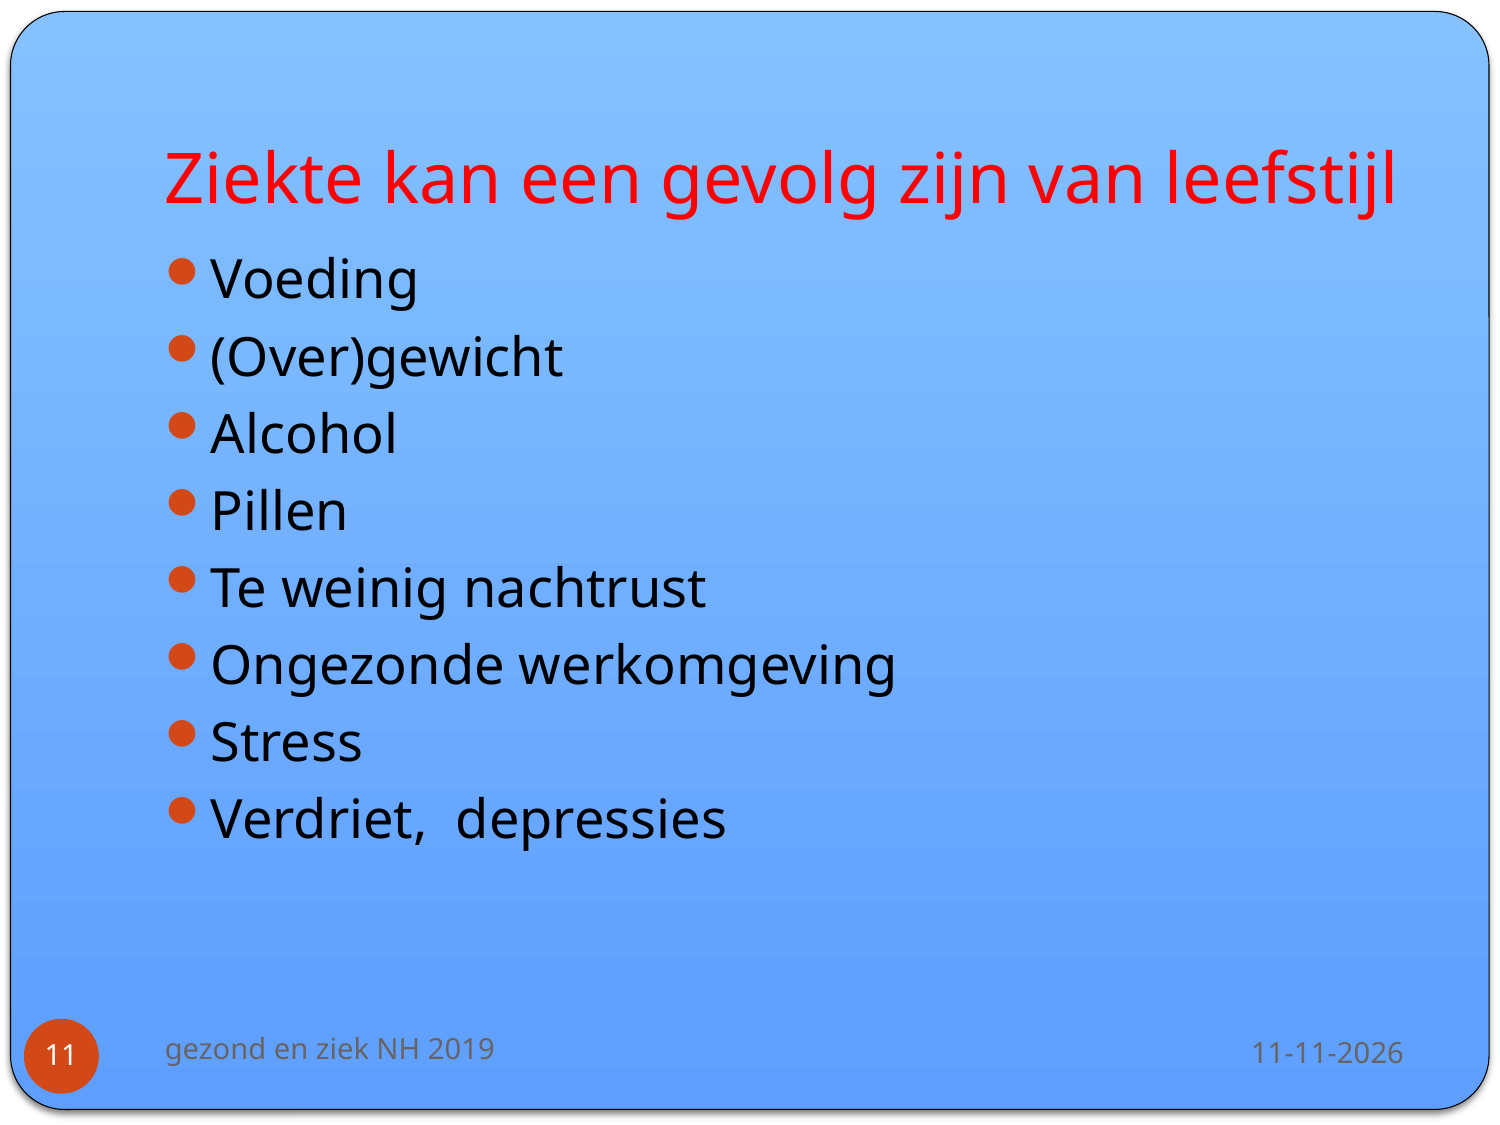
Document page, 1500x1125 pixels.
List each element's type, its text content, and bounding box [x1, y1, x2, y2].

title Ziekte kan een gevolg zijn van leefstijl [150, 45, 1425, 233]
list Voeding (Over)gewicht Alcohol Pillen Te weinig nachtrust Ongezonde werkomgeving Stress Verdriet, depressies [150, 237, 1425, 988]
slide_number 11 [23, 1018, 99, 1094]
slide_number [1012, 1015, 1419, 1094]
footer gezond en ziek NH 2019 [150, 1012, 800, 1088]
